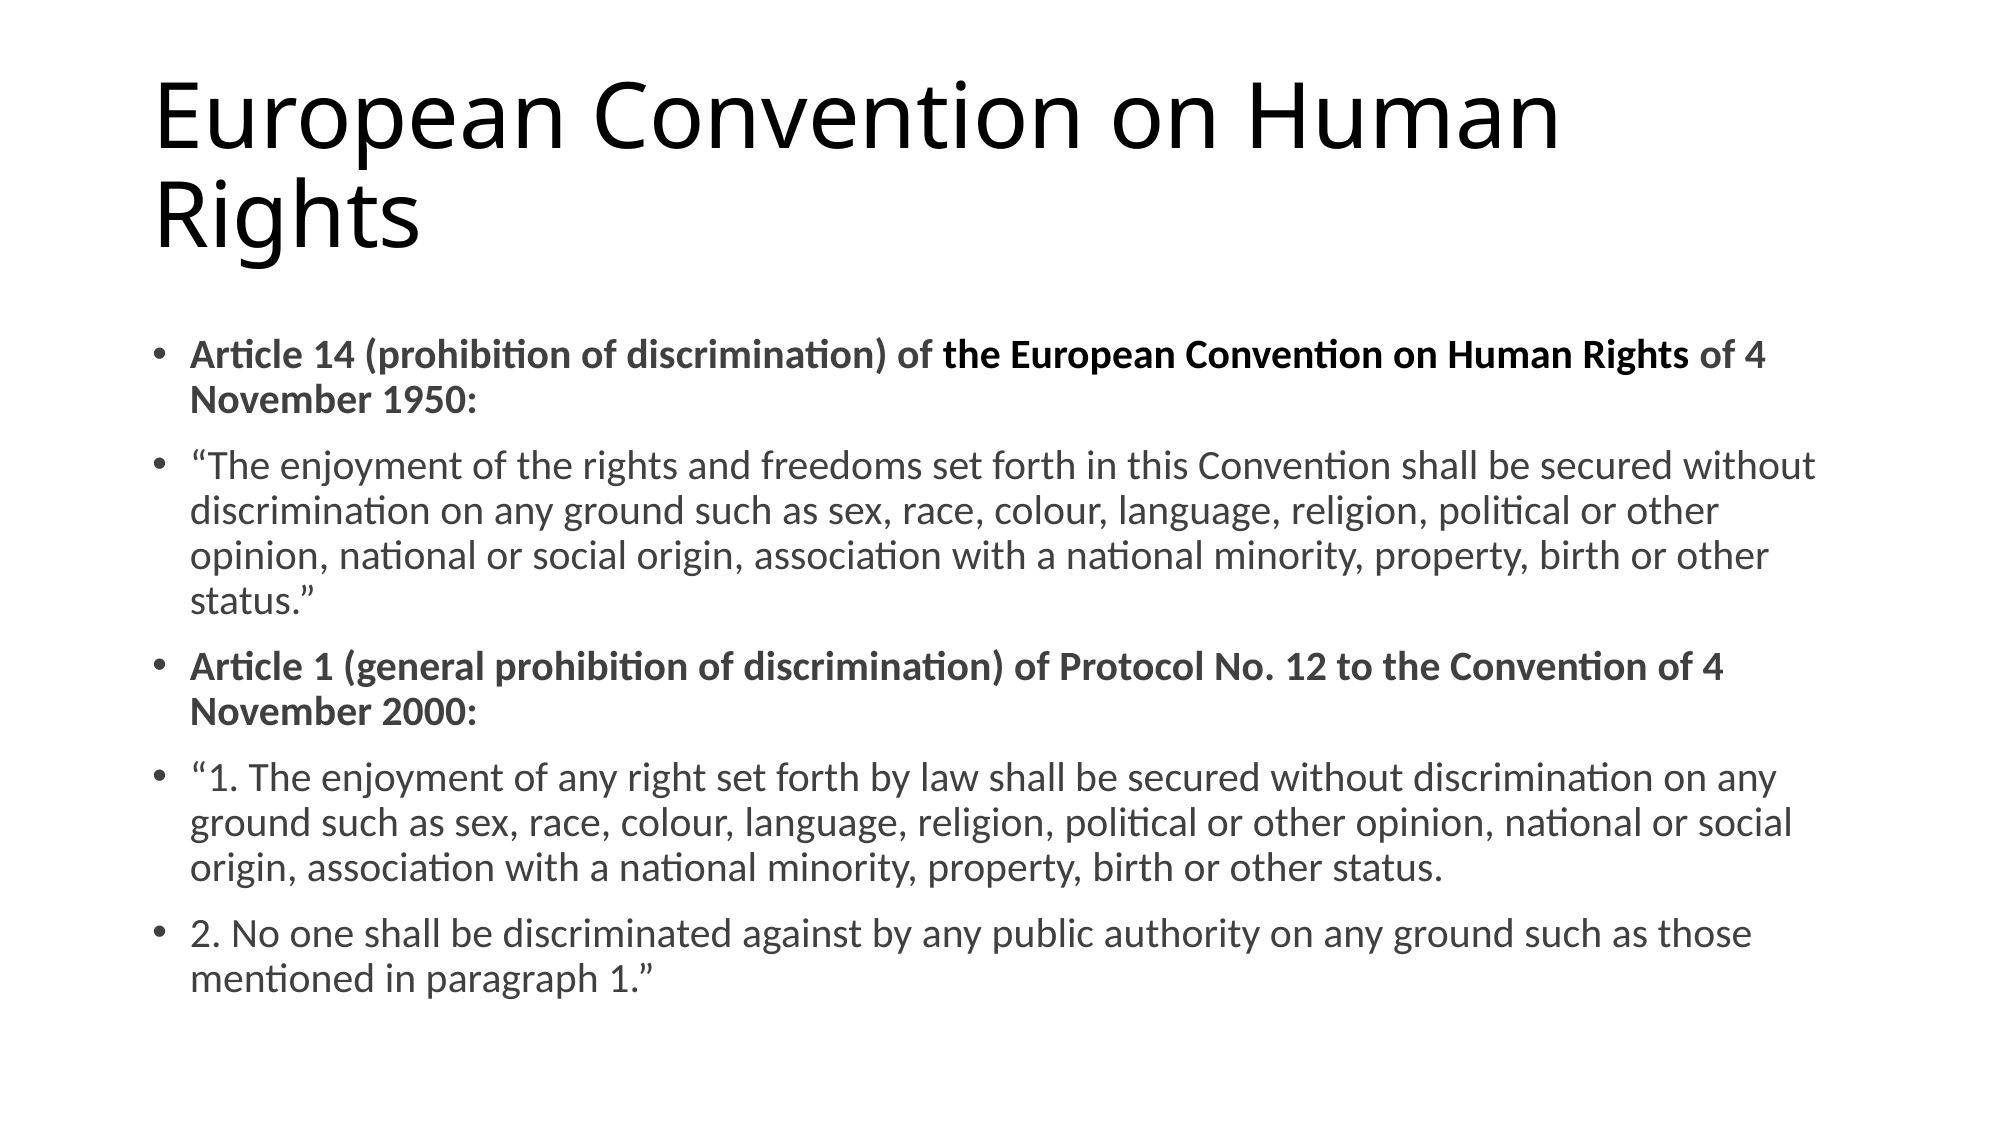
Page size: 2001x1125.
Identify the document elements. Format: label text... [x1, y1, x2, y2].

title European Convention on Human Rights [137, 59, 1863, 254]
list Article 14 (prohibition of discrimination) of the European Convention on Human Rights of 4 November 1950: “The enjoyment of the rights and freedoms set forth in this Convention shall be secured without discrimination on any ground such as sex, race, colour, language, religion, political or other opinion, national or social origin, association with a national minority, property, birth or other status.” Article 1 (general prohibition of discrimination) of Protocol No. 12 to the Convention of 4 November 2000: “1. The enjoyment of any right set forth by law shall be secured without discrimination on any ground such as sex, race, colour, language, religion, political or other opinion, national or social origin, association with a national minority, property, birth or other status. 2. No one shall be discriminated against by any public authority on any ground such as those mentioned in paragraph 1.” [137, 254, 1863, 1014]
